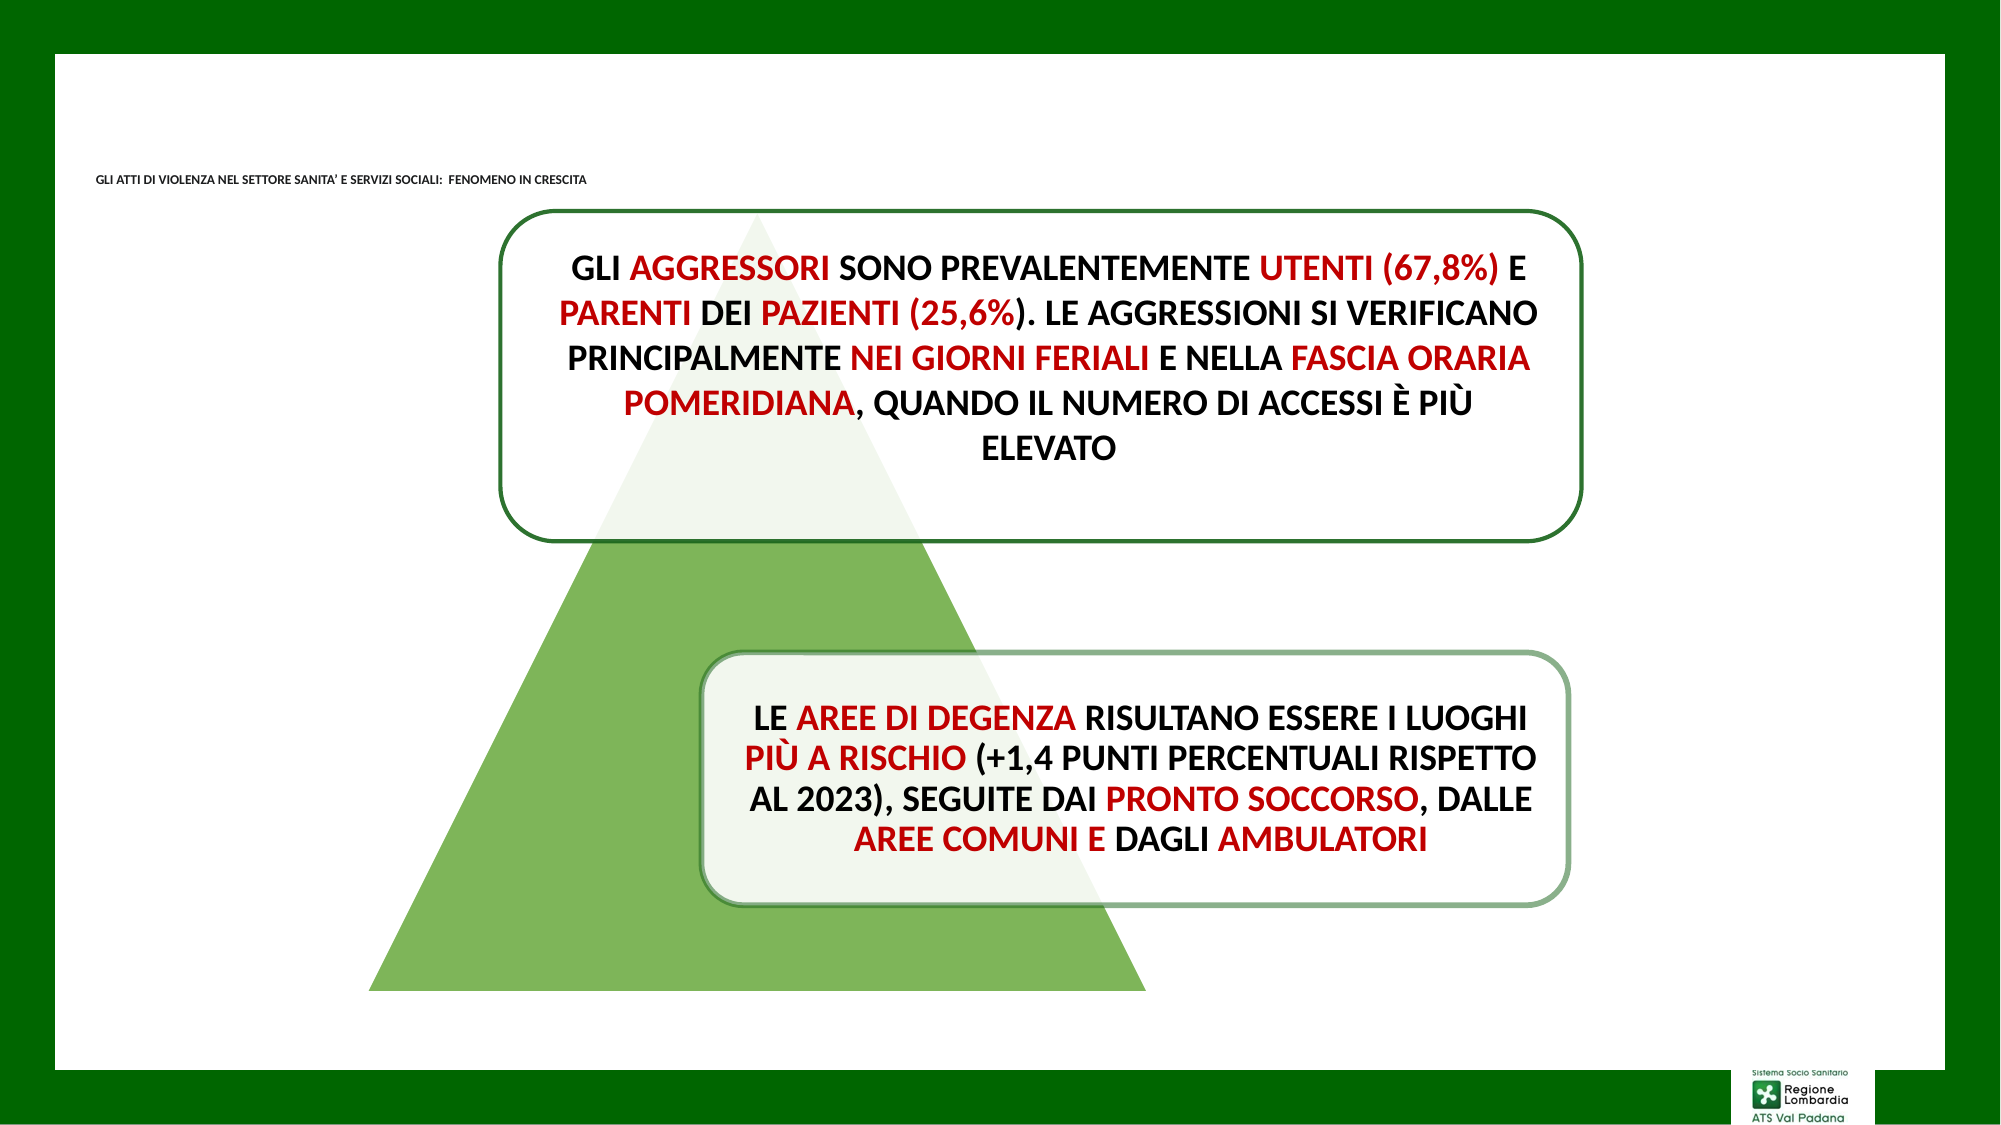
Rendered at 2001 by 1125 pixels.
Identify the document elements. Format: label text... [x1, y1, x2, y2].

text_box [107, 210, 1828, 993]
title GLI ATTI DI VIOLENZA NEL SETTORE SANITA’ E SERVIZI SOCIALI: FENOMENO IN CRESCITA [80, 70, 1947, 211]
picture [0, 0, 2001, 1125]
